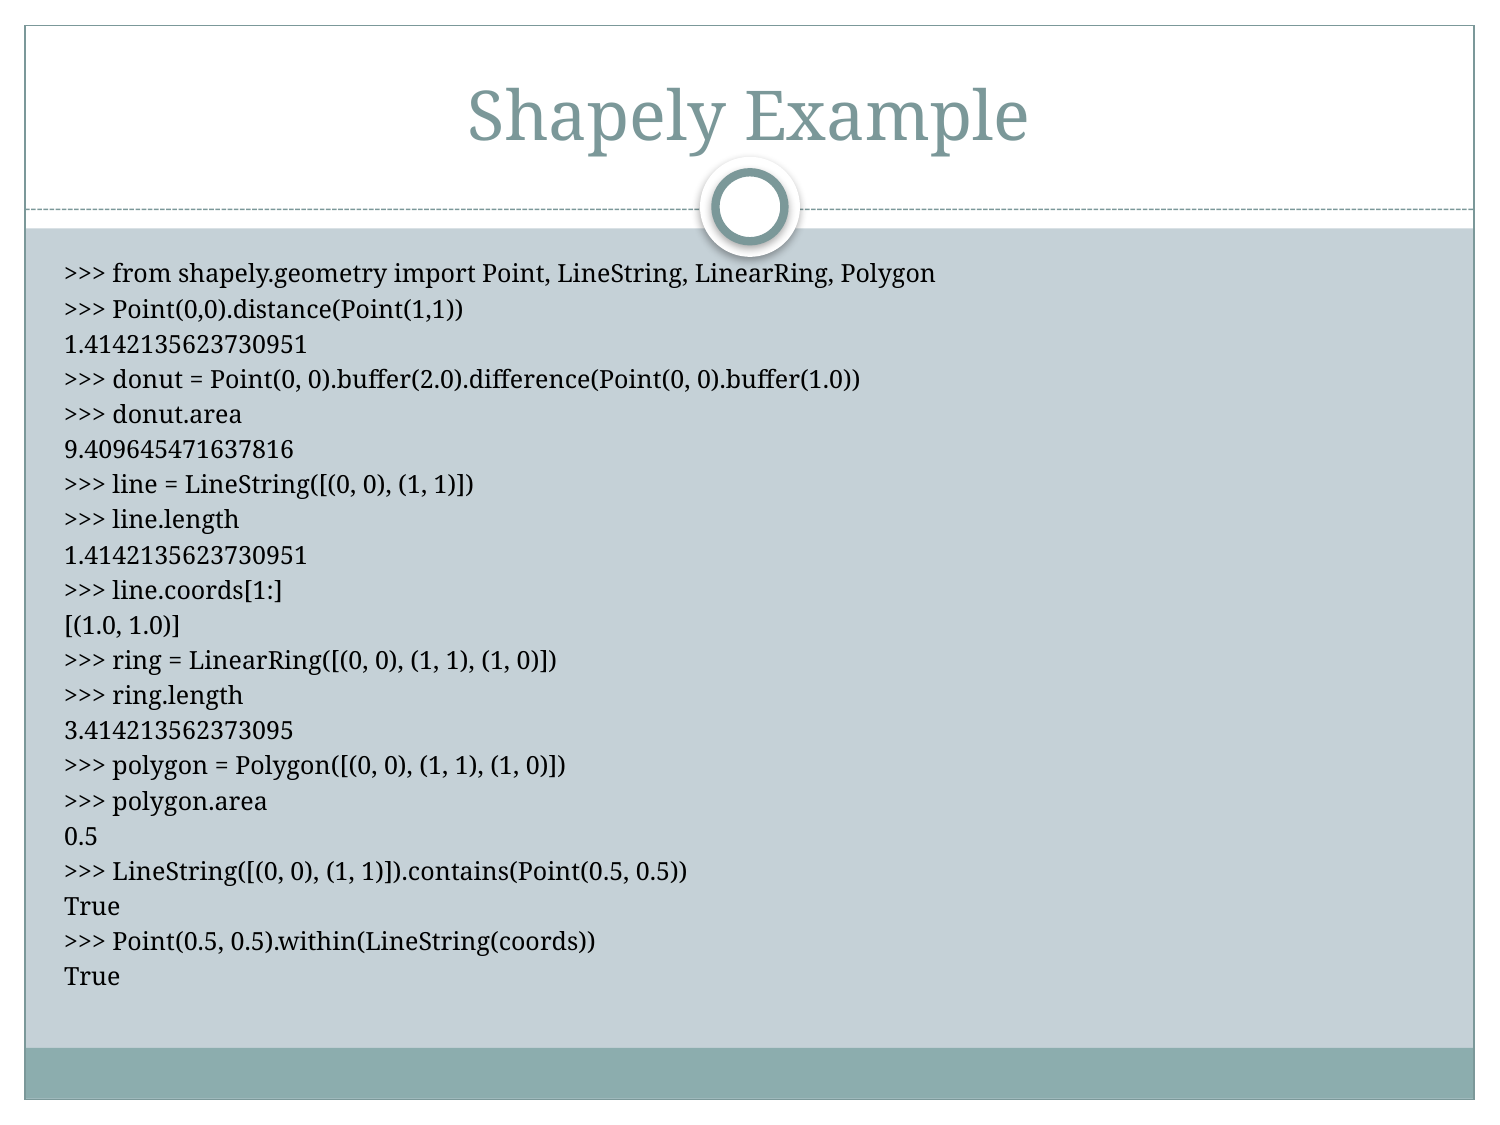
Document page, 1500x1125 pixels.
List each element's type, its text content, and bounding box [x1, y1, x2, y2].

list >>> from shapely.geometry import Point, LineString, LinearRing, Polygon >>> Point(0,0).distance(Point(1,1)) 1.4142135623730951 >>> donut = Point(0, 0).buffer(2.0).difference(Point(0, 0).buffer(1.0)) >>> donut.area 9.409645471637816 >>> line = LineString([(0, 0), (1, 1)]) >>> line.length 1.4142135623730951 >>> line.coords[1:] [(1.0, 1.0)] >>> ring = LinearRing([(0, 0), (1, 1), (1, 0)]) >>> ring.length 3.414213562373095 >>> polygon = Polygon([(0, 0), (1, 1), (1, 0)]) >>> polygon.area 0.5 >>> LineString([(0, 0), (1, 1)]).contains(Point(0.5, 0.5)) True >>> Point(0.5, 0.5).within(LineString(coords)) True [49, 250, 1445, 1001]
title Shapely Example [49, 37, 1450, 162]
